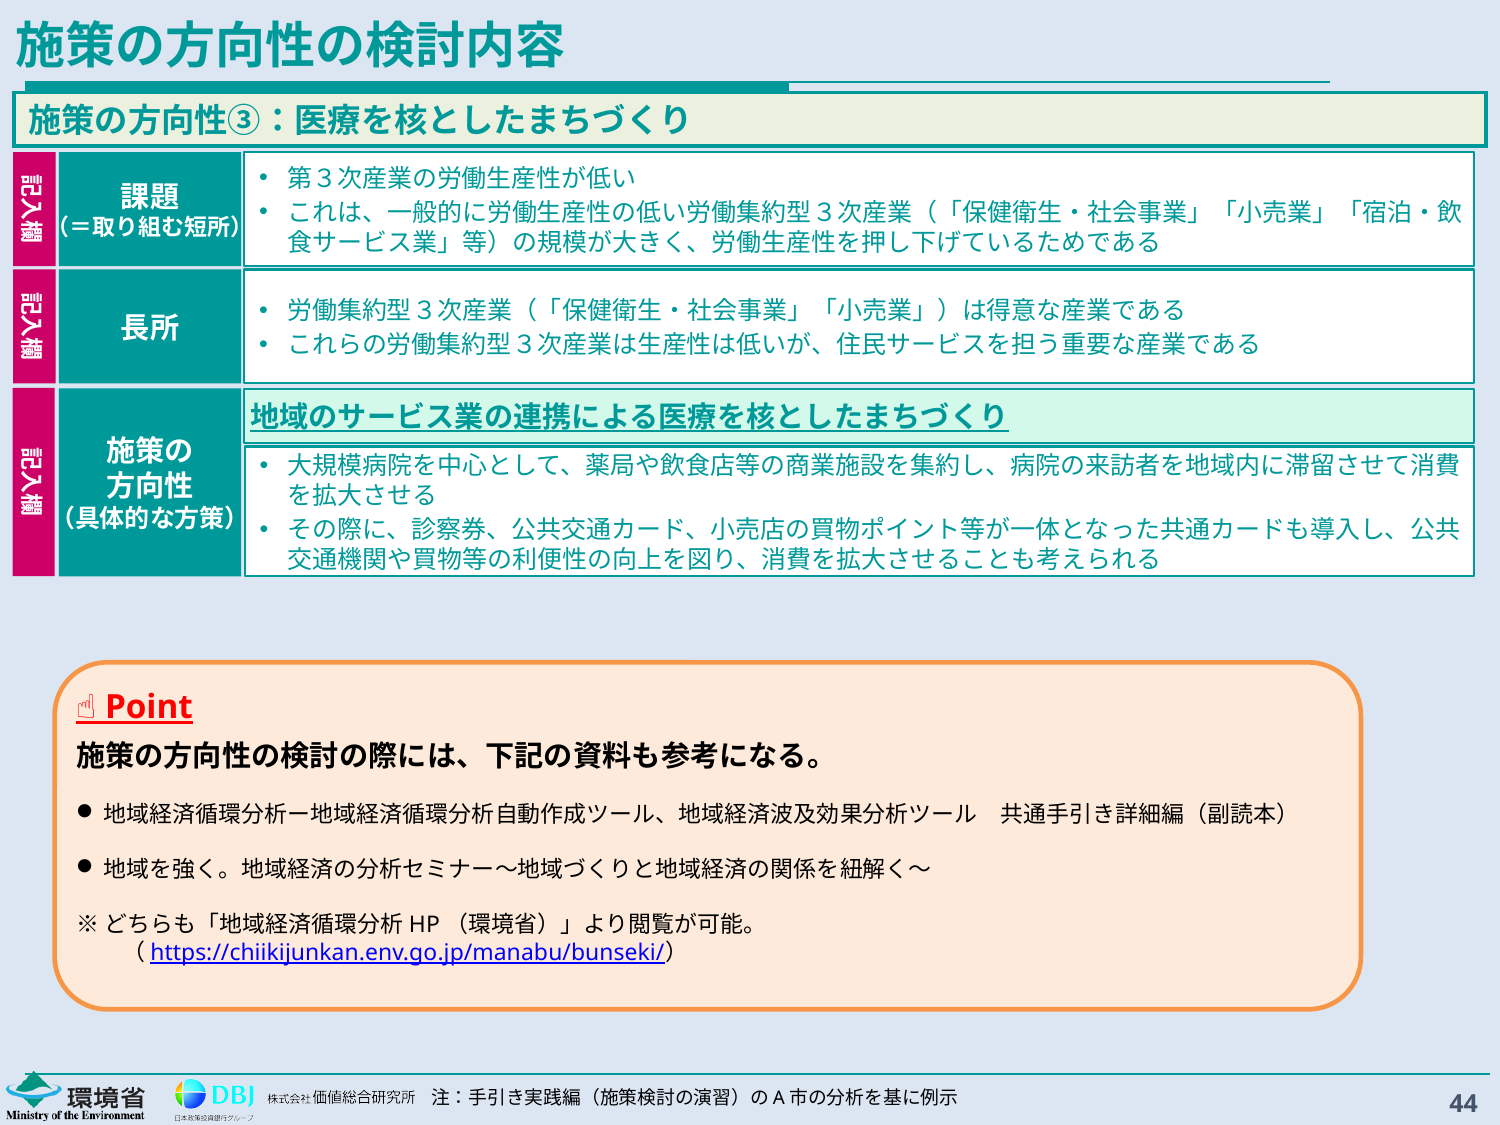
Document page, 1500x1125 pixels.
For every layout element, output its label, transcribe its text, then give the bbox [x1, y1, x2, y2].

text_box 労働集約型３次産業（「保健衛生・社会事業」「小売業」）は得意な産業である これらの労働集約型３次産業は生産性は低いが、住民サービスを担う重要な産業である [244, 269, 1474, 384]
text_box 施策の 方向性 （具体的な方策） [58, 388, 242, 577]
text_box 地域のサービス業の連携による医療を核としたまちづくり [244, 389, 1474, 443]
text_box 注：手引き実践編（施策検討の演習）のA市の分析を基に例示 [430, 1092, 841, 1124]
text_box 記入欄 [13, 269, 56, 384]
text_box 大規模病院を中心として、薬局や飲食店等の商業施設を集約し、病院の来訪者を地域内に滞留させて消費を拡大させる その際に、診察券、公共交通カード、小売店の買物ポイント等が一体となった共通カードも導入し、公共交通機関や買物等の利便性の向上を図り、消費を拡大させることも考えられる [244, 446, 1474, 577]
slide_number 44 [1431, 1080, 1497, 1122]
picture [2, 1071, 148, 1125]
text_box 課題 （＝取り組む短所） [58, 152, 242, 267]
picture [171, 1075, 419, 1125]
text_box 第３次産業の労働生産性が低い これは、一般的に労働生産性の低い労働集約型３次産業（「保健衛生・社会事業」「小売業」「宿泊・飲食サービス業」等）の規模が大きく、労働生産性を押し下げているためである [244, 152, 1474, 267]
text_box ☝ Point 施策の方向性の検討の際には、下記の資料も参考になる。 地域経済循環分析ー地域経済循環分析自動作成ツール、地域経済波及効果分析ツール 共通手引き詳細編（副読本） 地域を強く。地域経済の分析セミナー～地域づくりと地域経済の関係を紐解く～ ※どちらも「地域経済循環分析HP（環境省）」より閲覧が可能。 （https://chiikijunkan.env.go.jp/manabu/bunseki/） [54, 662, 1361, 1010]
text_box 記入欄 [13, 152, 56, 267]
text_box 記入欄 [12, 387, 55, 577]
text_box 長所 [58, 269, 242, 384]
title 施策の方向性の検討内容 [0, 0, 1500, 82]
text_box 施策の方向性③：医療を核としたまちづくり [13, 92, 1487, 147]
